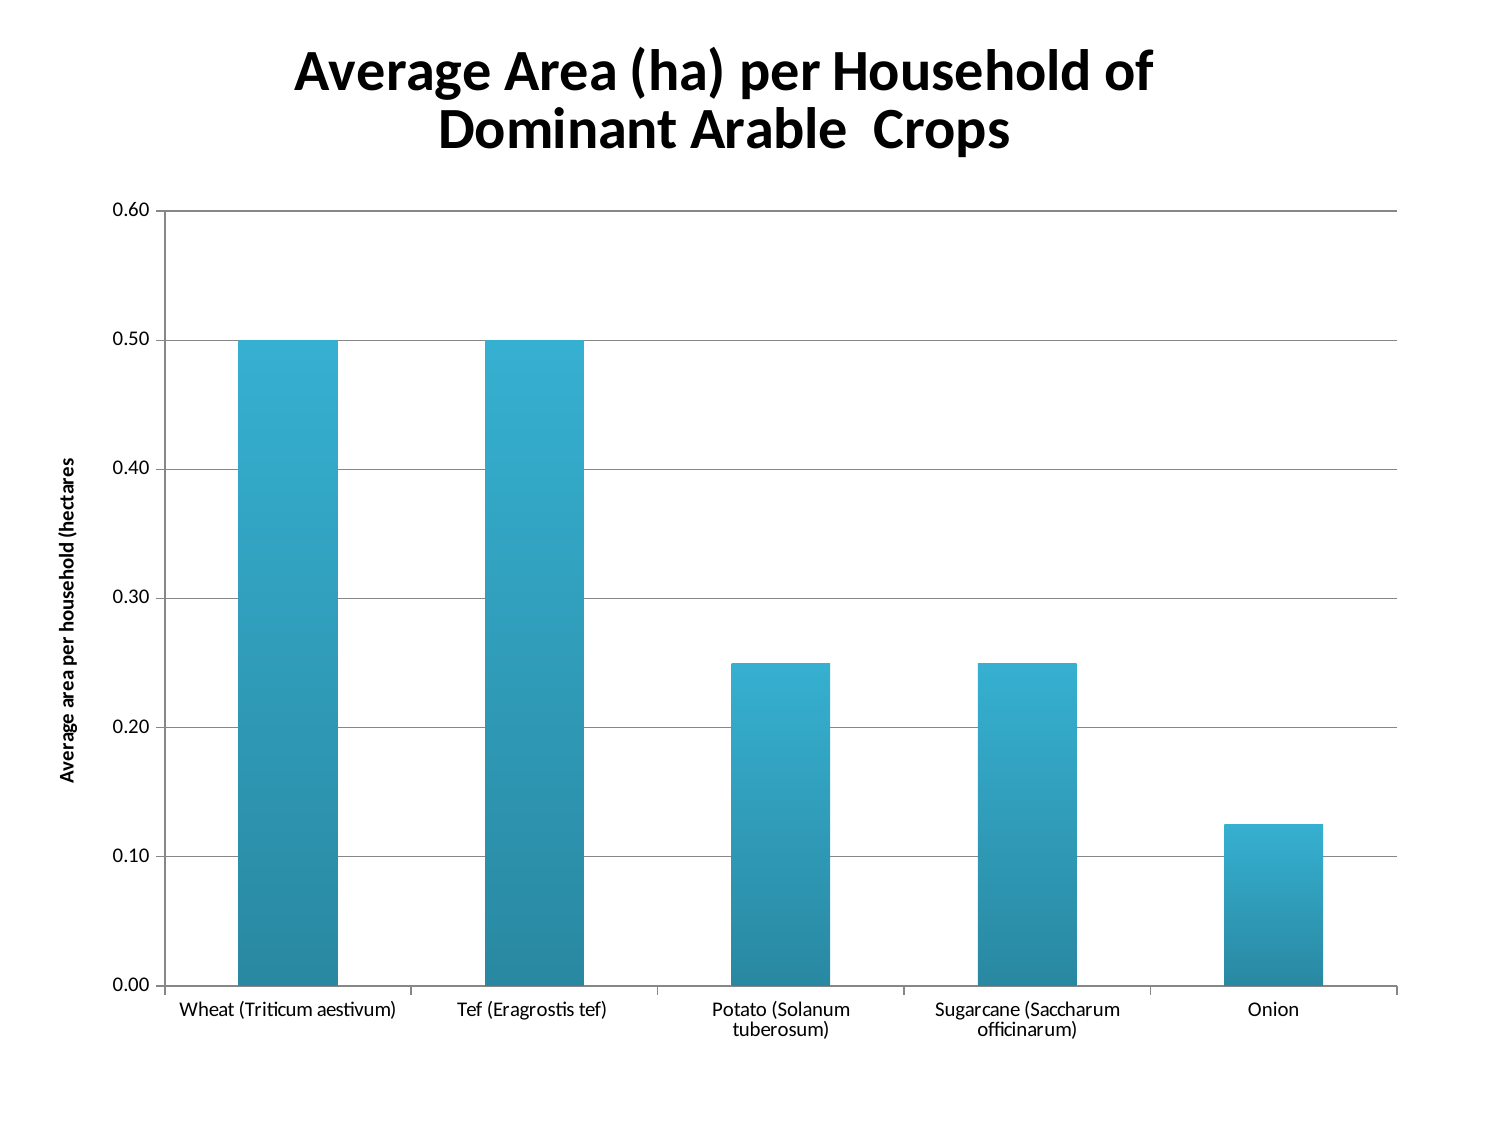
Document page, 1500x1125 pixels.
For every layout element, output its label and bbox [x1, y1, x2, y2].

chart [24, 0, 1426, 1063]
